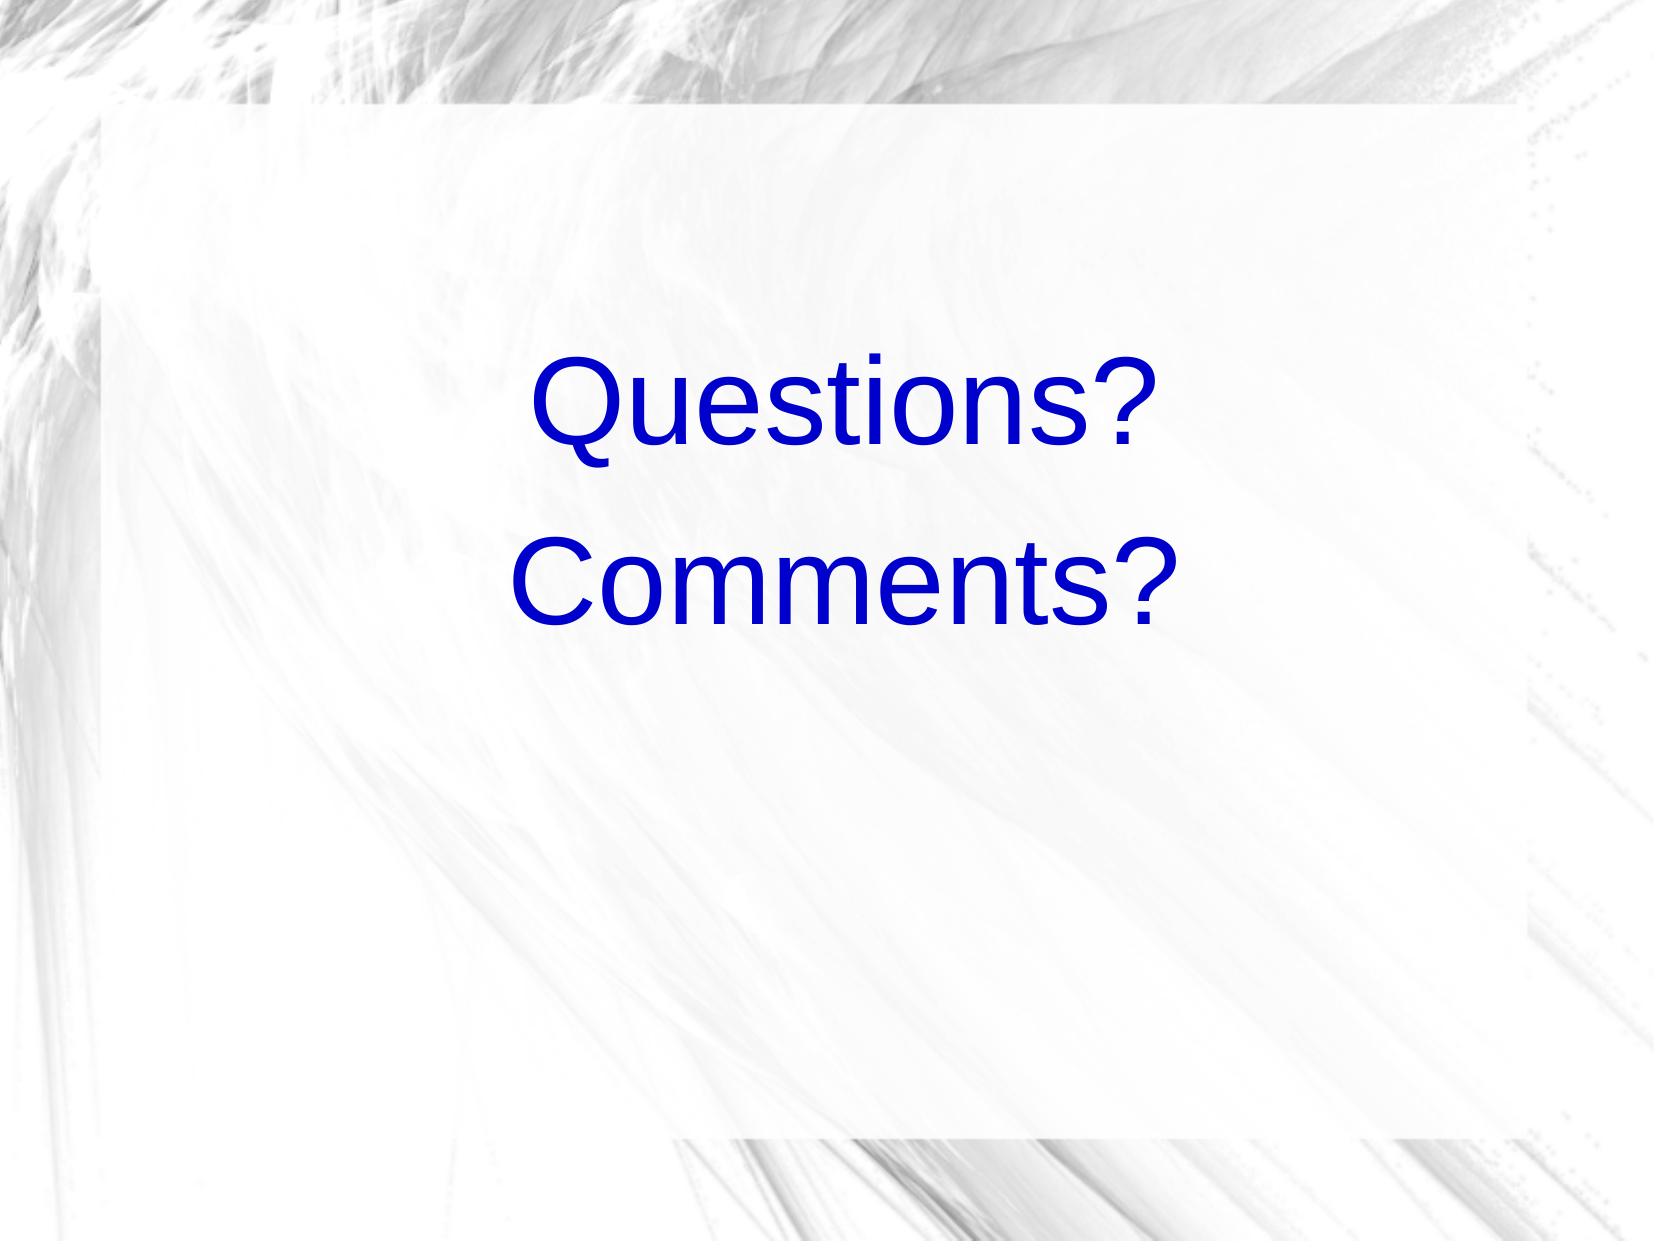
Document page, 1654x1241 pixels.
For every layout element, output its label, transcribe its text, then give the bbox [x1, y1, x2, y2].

list Questions? Comments? [118, 319, 1571, 1109]
picture [0, 0, 1654, 1241]
